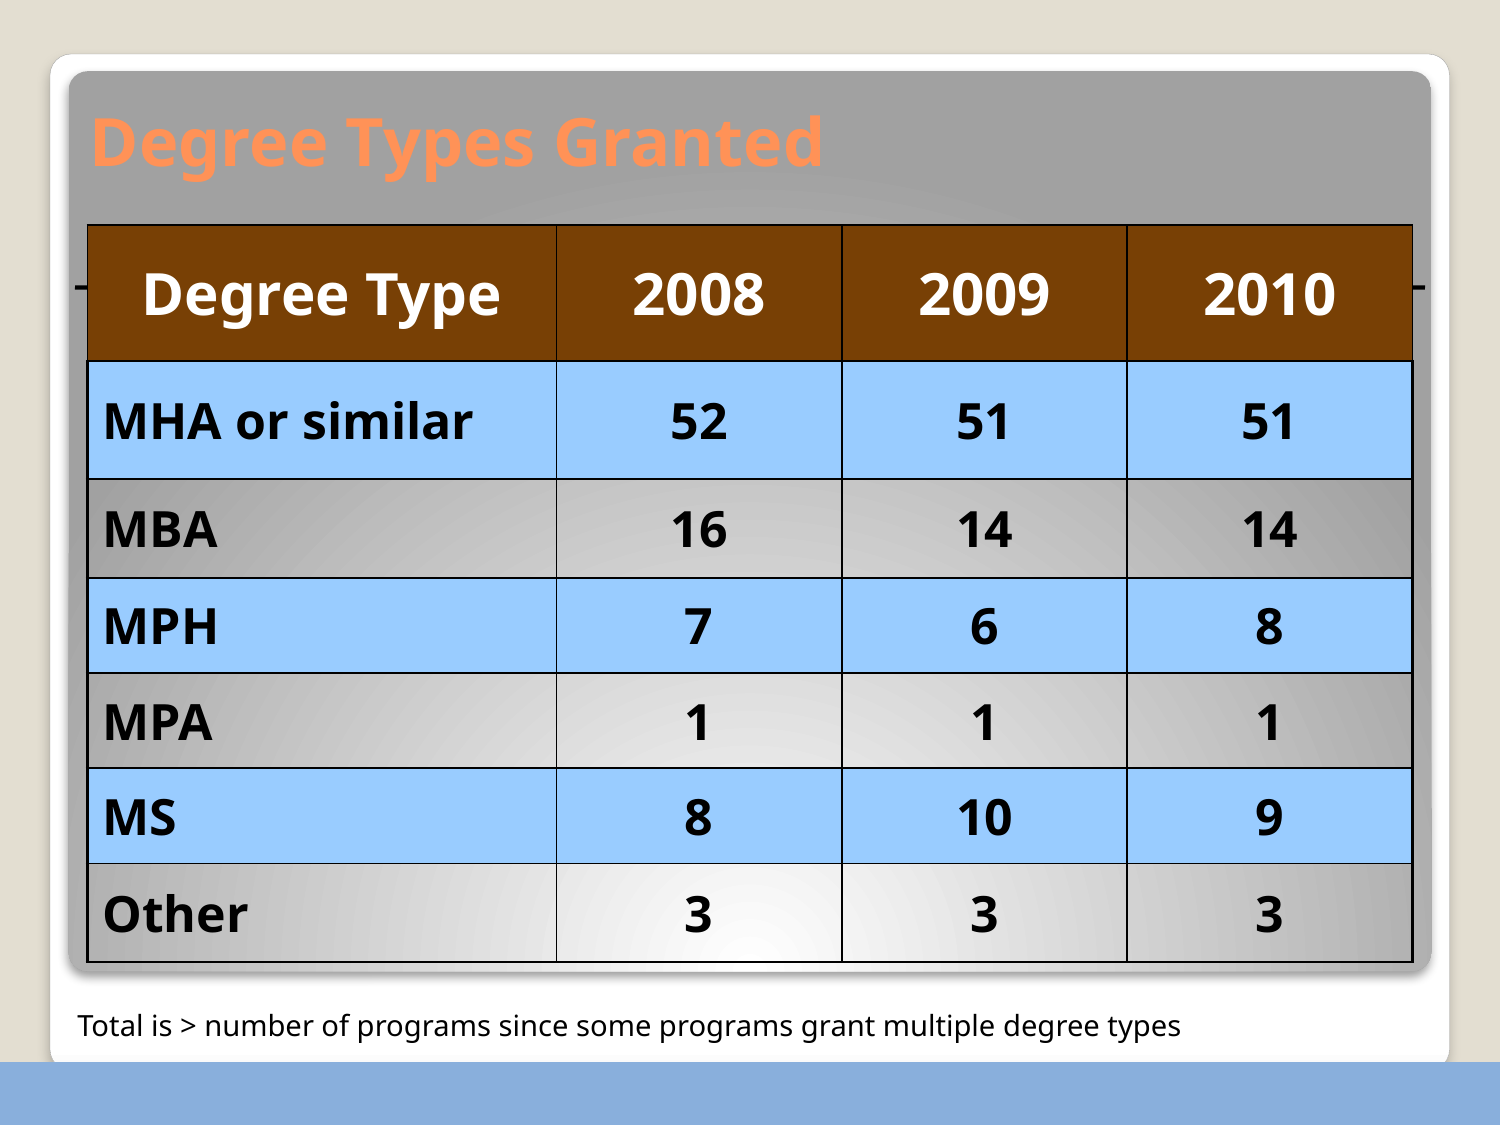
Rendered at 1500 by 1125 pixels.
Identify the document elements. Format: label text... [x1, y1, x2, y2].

table_cell MPA [89, 674, 556, 767]
table_cell MPH [89, 579, 556, 672]
table_header 2010 [1128, 226, 1412, 360]
table_header 2009 [843, 226, 1126, 360]
table_cell 3 [843, 864, 1126, 961]
table_cell 10 [843, 769, 1126, 863]
table_cell 8 [557, 769, 841, 863]
table_cell 1 [1128, 674, 1411, 767]
table_cell 3 [557, 864, 841, 961]
title Degree Types Granted [75, 24, 1425, 188]
table_cell MHA or similar [89, 362, 556, 478]
table_cell 3 [1128, 864, 1411, 961]
table_cell 14 [1128, 480, 1411, 577]
table_cell MBA [89, 480, 556, 577]
text_box Total is > number of programs since some programs grant multiple degree types [62, 999, 1363, 1050]
table_cell 14 [843, 480, 1126, 577]
table_cell 7 [557, 579, 841, 672]
table_cell 51 [1128, 362, 1411, 478]
table_header Degree Type [88, 226, 556, 360]
table_cell MS [89, 769, 556, 863]
table_cell 1 [557, 674, 841, 767]
table_cell 8 [1128, 579, 1411, 672]
table_cell Other [89, 864, 556, 961]
table_cell 16 [557, 480, 841, 577]
table_cell 9 [1128, 769, 1411, 863]
table_cell 52 [557, 362, 841, 478]
table_header 2008 [557, 226, 841, 360]
table_cell 51 [843, 362, 1126, 478]
table_cell 6 [843, 579, 1126, 672]
picture [0, 1062, 1500, 1125]
table_cell 1 [843, 674, 1126, 767]
